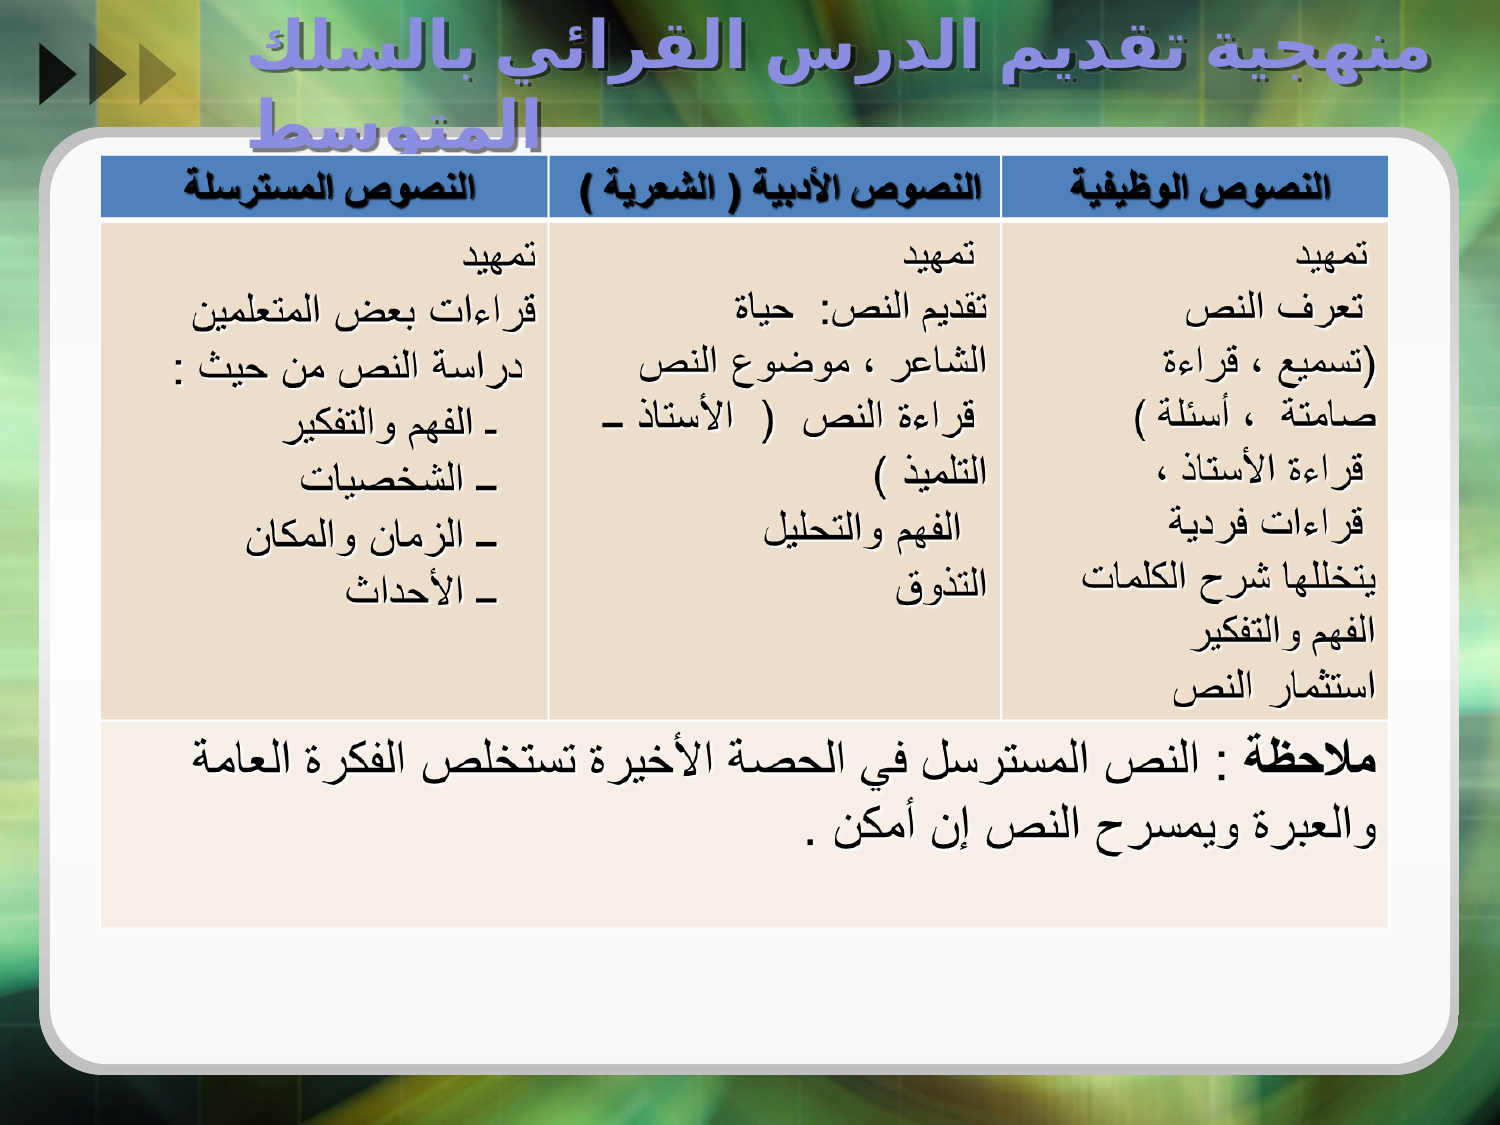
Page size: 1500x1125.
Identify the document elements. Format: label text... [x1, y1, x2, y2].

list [88, 148, 1413, 960]
picture [0, 0, 1500, 1125]
title منهجية تقديم الدرس القرائي بالسلك المتوسط [230, 30, 1481, 124]
